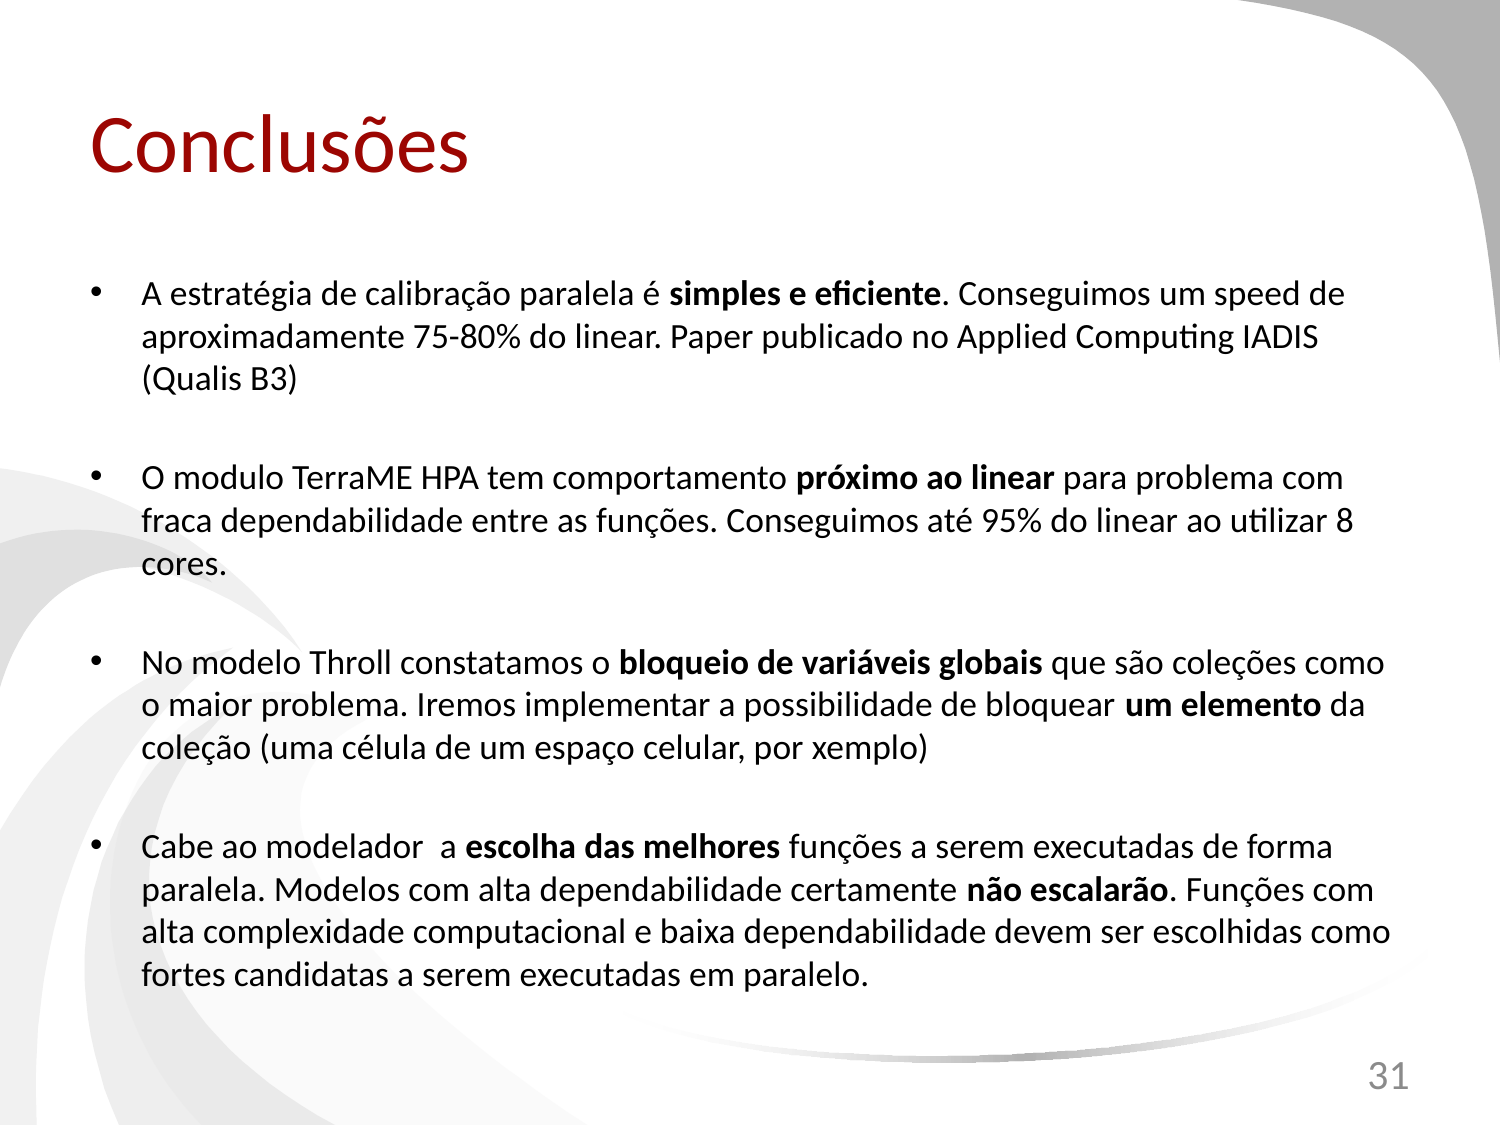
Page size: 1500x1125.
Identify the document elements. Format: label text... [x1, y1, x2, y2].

slide_number 31 [1074, 1042, 1425, 1103]
title Conclusões [75, 45, 1425, 233]
list A estratégia de calibração paralela é simples e eficiente. Conseguimos um speed de aproximadamente 75-80% do linear. Paper publicado no Applied Computing IADIS (Qualis B3) O modulo TerraME HPA tem comportamento próximo ao linear para problema com fraca dependabilidade entre as funções. Conseguimos até 95% do linear ao utilizar 8 cores. No modelo Throll constatamos o bloqueio de variáveis globais que são coleções como o maior problema. Iremos implementar a possibilidade de bloquear um elemento da coleção (uma célula de um espaço celular, por xemplo) Cabe ao modelador a escolha das melhores funções a serem executadas de forma paralela. Modelos com alta dependabilidade certamente não escalarão. Funções com alta complexidade computacional e baixa dependabilidade devem ser escolhidas como fortes candidatas a serem executadas em paralelo. [75, 262, 1425, 1005]
